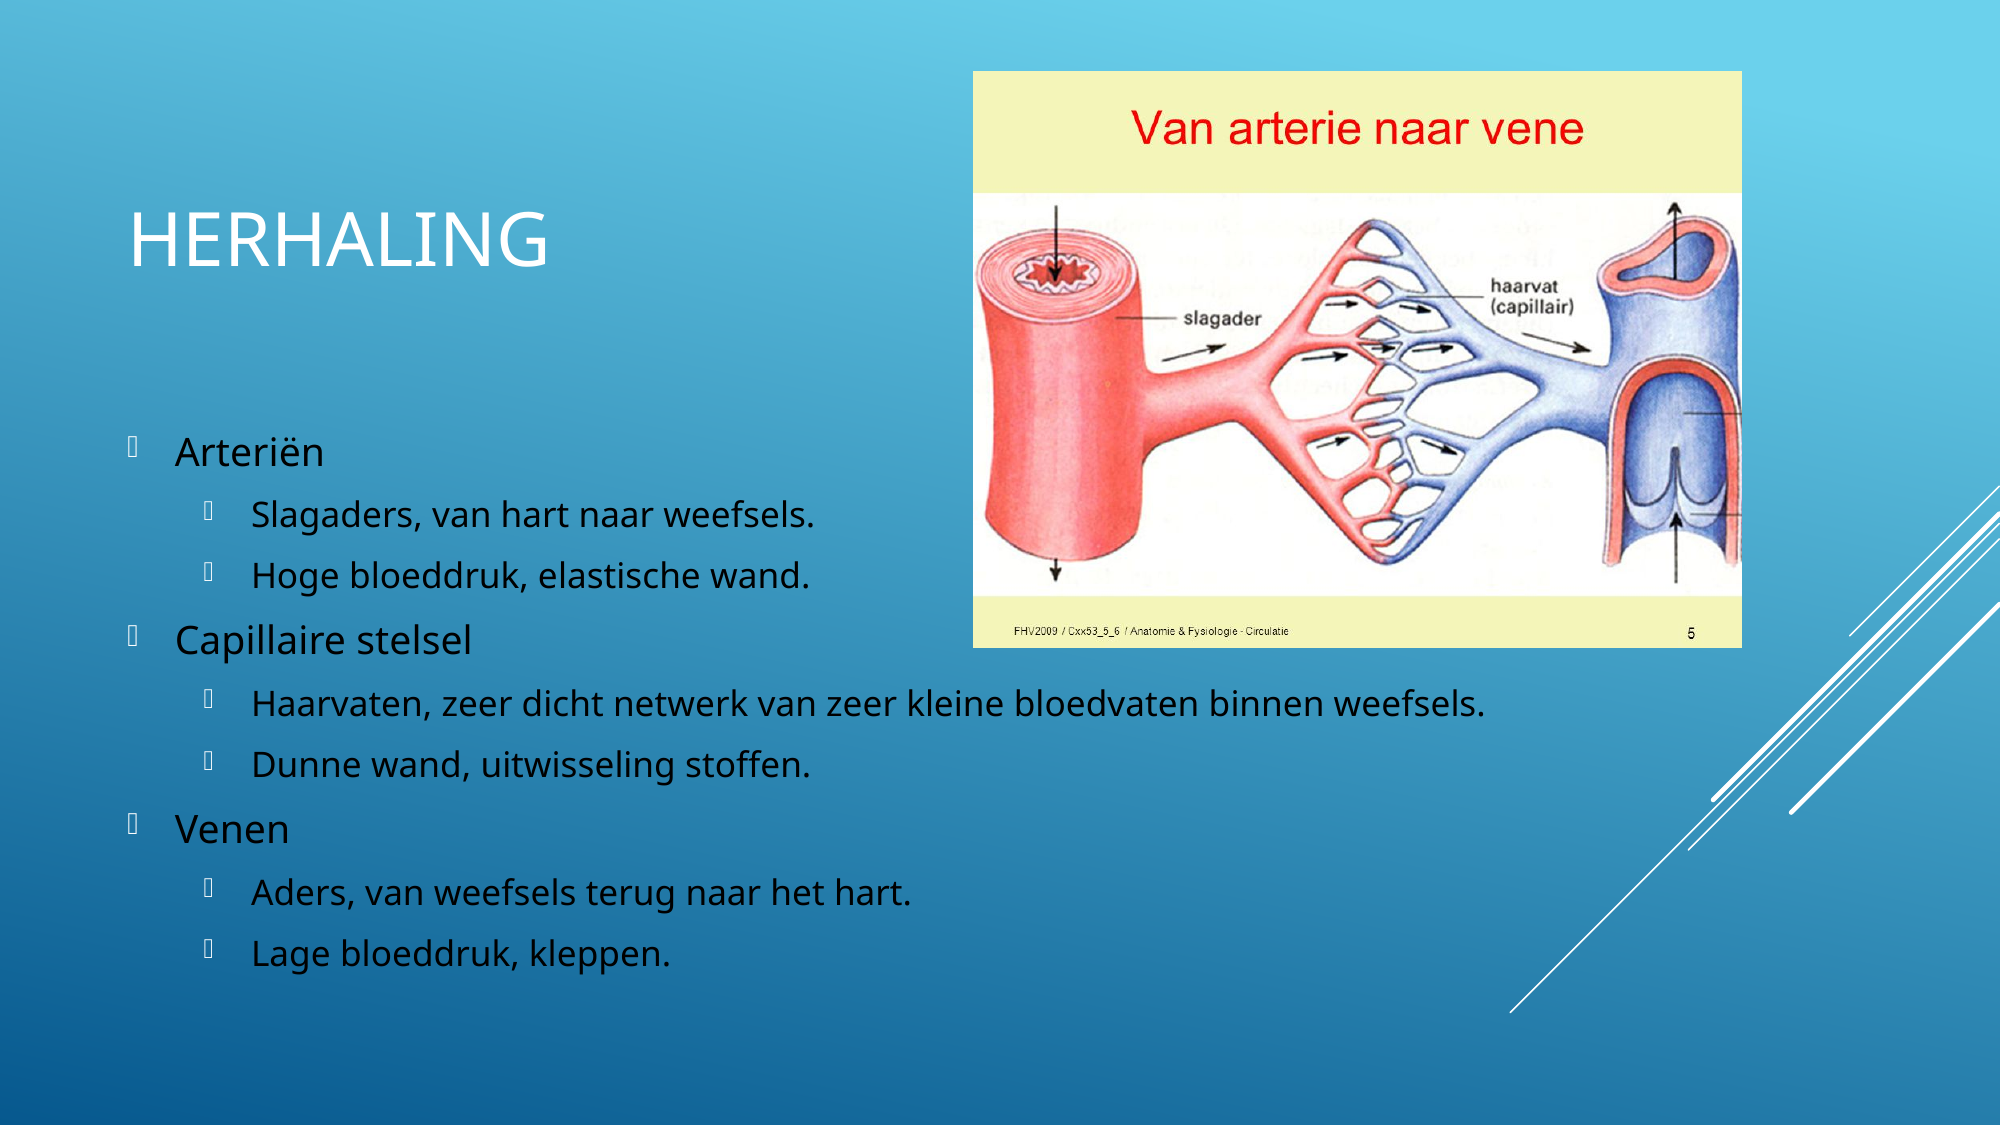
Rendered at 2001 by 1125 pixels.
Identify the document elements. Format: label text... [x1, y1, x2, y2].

picture [973, 71, 1742, 648]
title Herhaling [112, 112, 973, 360]
list Arteriën Slagaders, van hart naar weefsels. Hoge bloeddruk, elastische wand. Capillaire stelsel Haarvaten, zeer dicht netwerk van zeer kleine bloedvaten binnen weefsels. Dunne wand, uitwisseling stoffen. Venen Aders, van weefsels terug naar het hart. Lage bloeddruk, kleppen. [112, 419, 1513, 1013]
